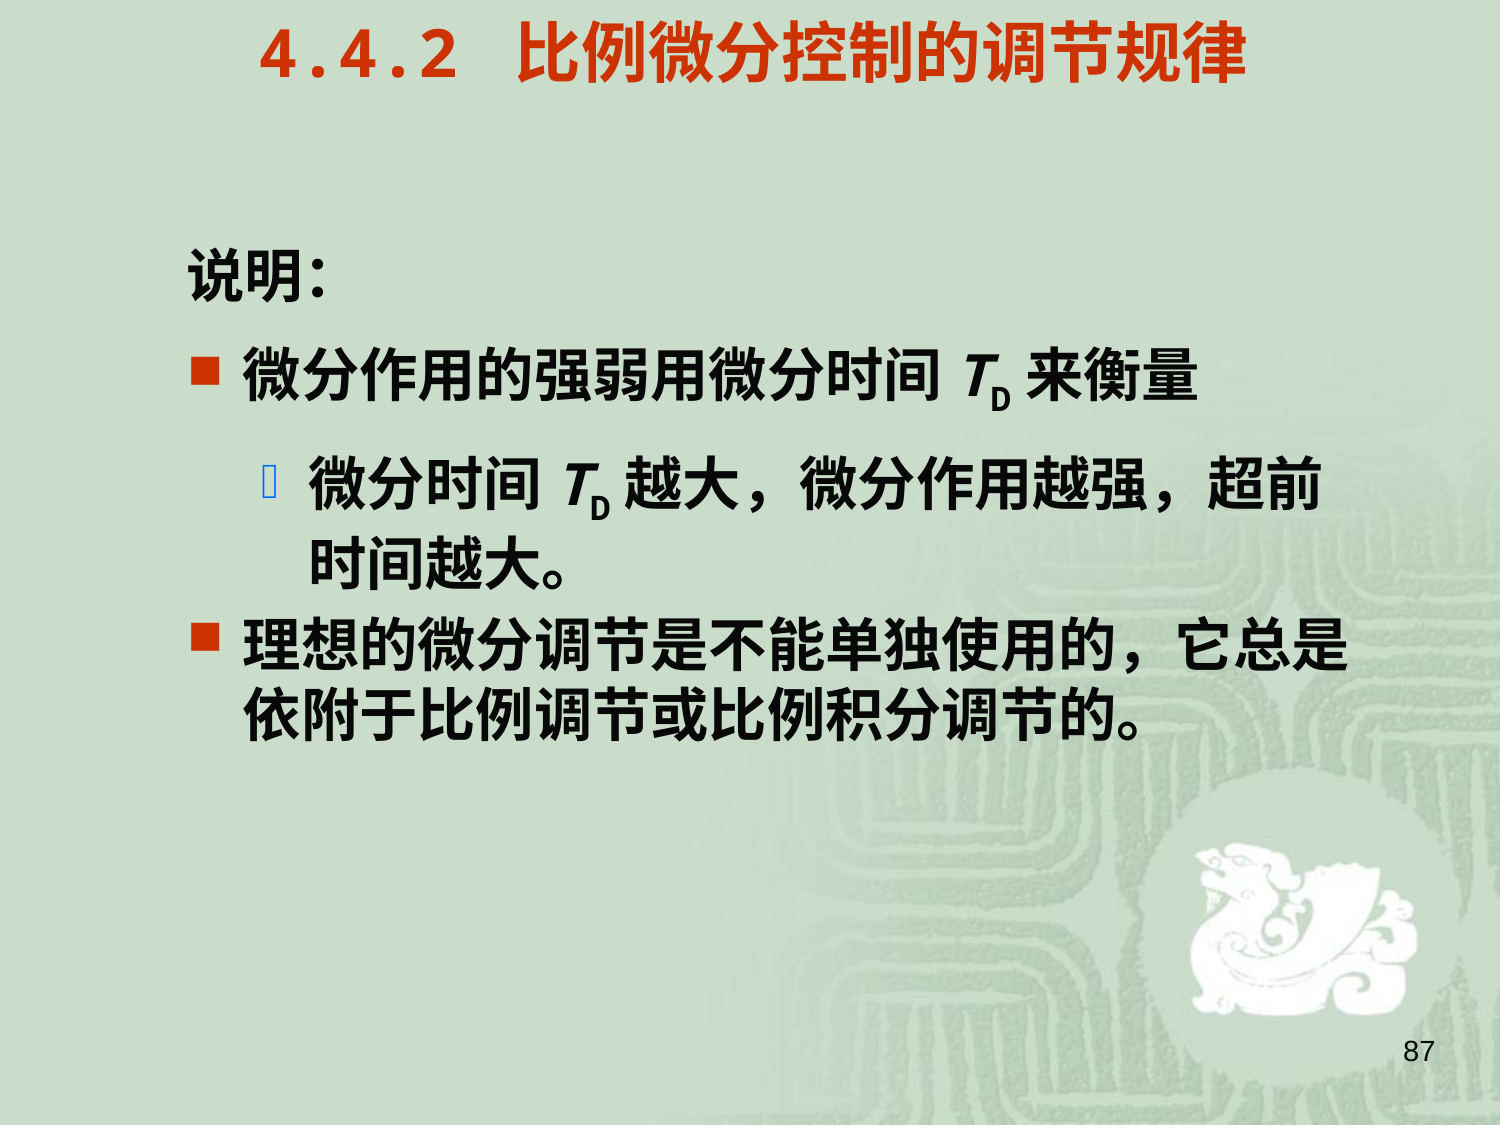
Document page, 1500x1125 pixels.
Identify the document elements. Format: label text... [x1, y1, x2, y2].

slide_number 87 [1074, 1024, 1451, 1103]
picture [0, 0, 1500, 1125]
list 说明： 微分作用的强弱用微分时间TD来衡量 微分时间TD越大，微分作用越强，超前时间越大。 理想的微分调节是不能单独使用的，它总是依附于比例调节或比例积分调节的。 [171, 231, 1376, 739]
text_box 4.4.2 比例微分控制的调节规律 [53, 0, 1455, 102]
